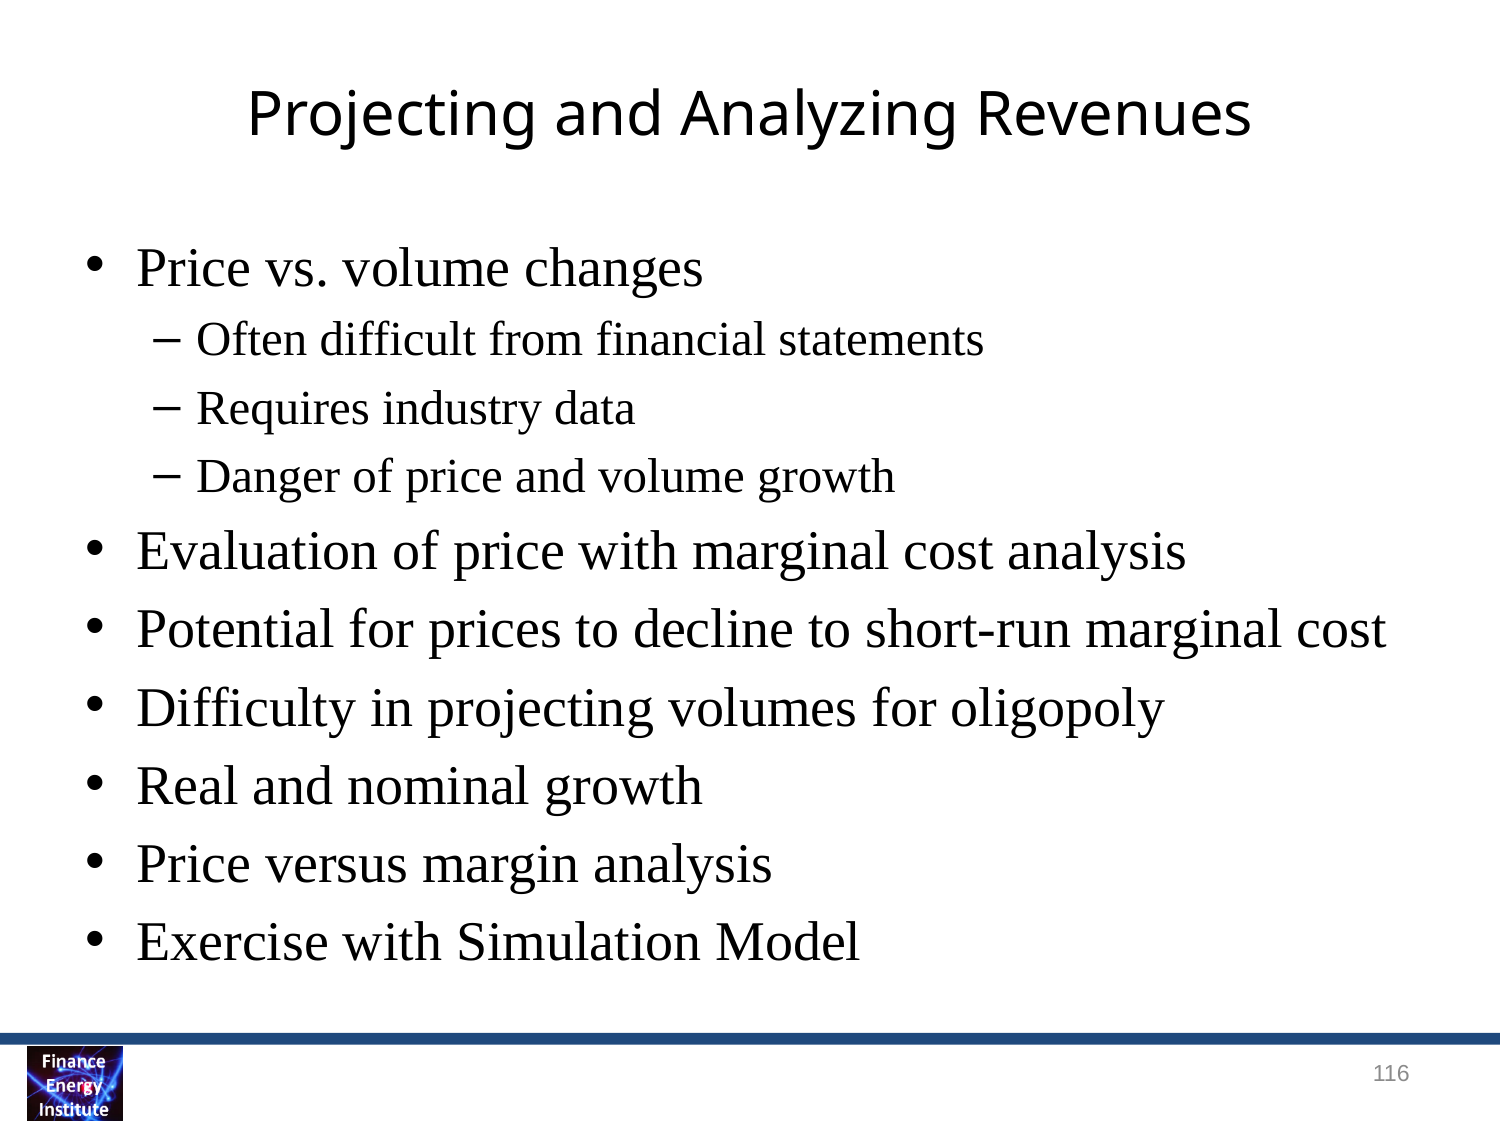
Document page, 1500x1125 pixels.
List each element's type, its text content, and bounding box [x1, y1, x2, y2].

title Projecting and Analyzing Revenues [70, 56, 1430, 164]
list Price vs. volume changes Often difficult from financial statements Requires industry data Danger of price and volume growth Evaluation of price with marginal cost analysis Potential for prices to decline to short-run marginal cost Difficulty in projecting volumes for oligopoly Real and nominal growth Price versus margin analysis Exercise with Simulation Model [70, 222, 1430, 1032]
picture [27, 1046, 123, 1121]
slide_number 116 [1074, 1042, 1425, 1103]
